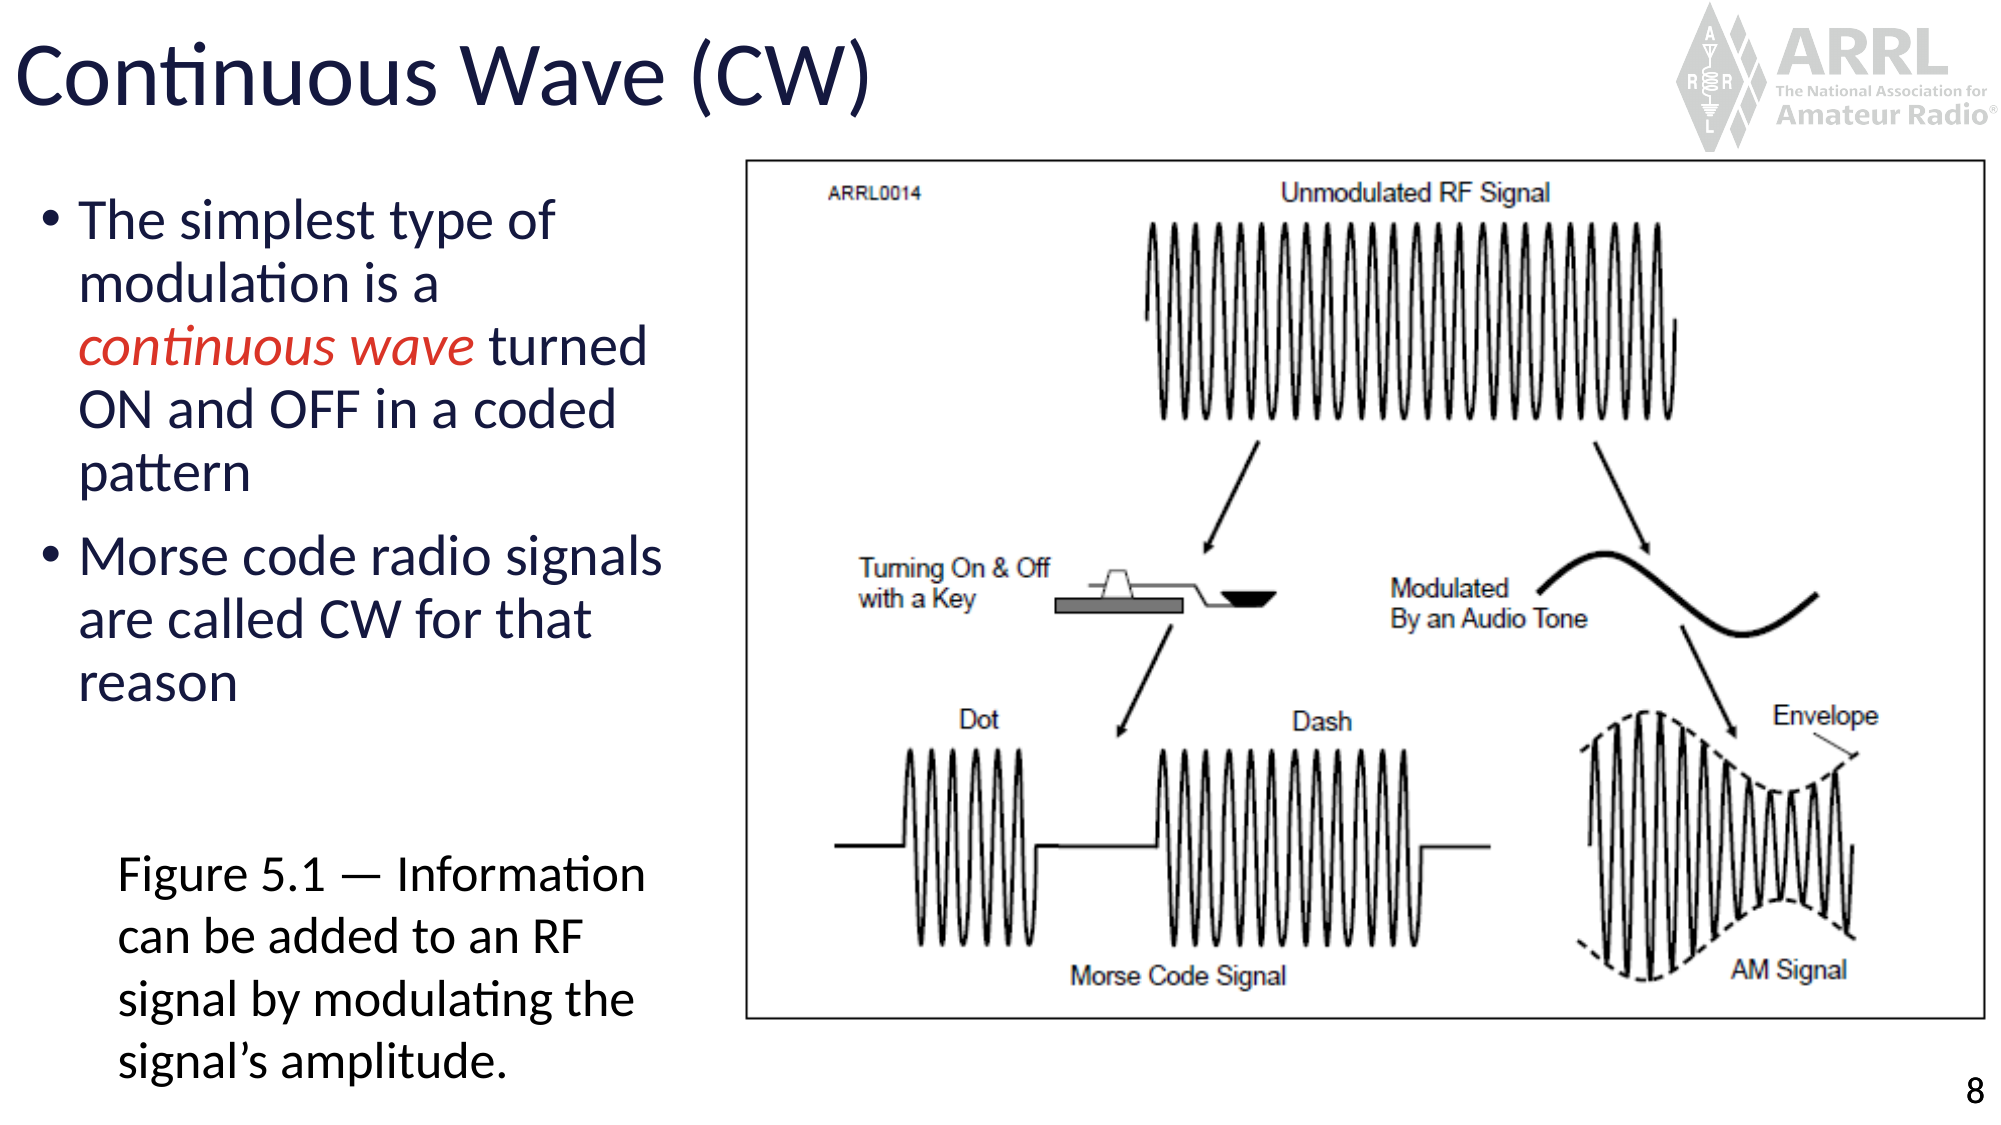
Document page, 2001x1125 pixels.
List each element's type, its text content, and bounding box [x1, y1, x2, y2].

text_box Figure 5.1 — Information can be added to an RF signal by modulating the signal’s amplitude. [102, 831, 724, 1097]
title Continuous Wave (CW) [0, 0, 1725, 153]
list The simplest type of modulation is a continuous wave turned ON and OFF in a coded pattern Morse code radio signals are called CW for that reason [25, 181, 711, 755]
picture [736, 0, 2000, 1028]
